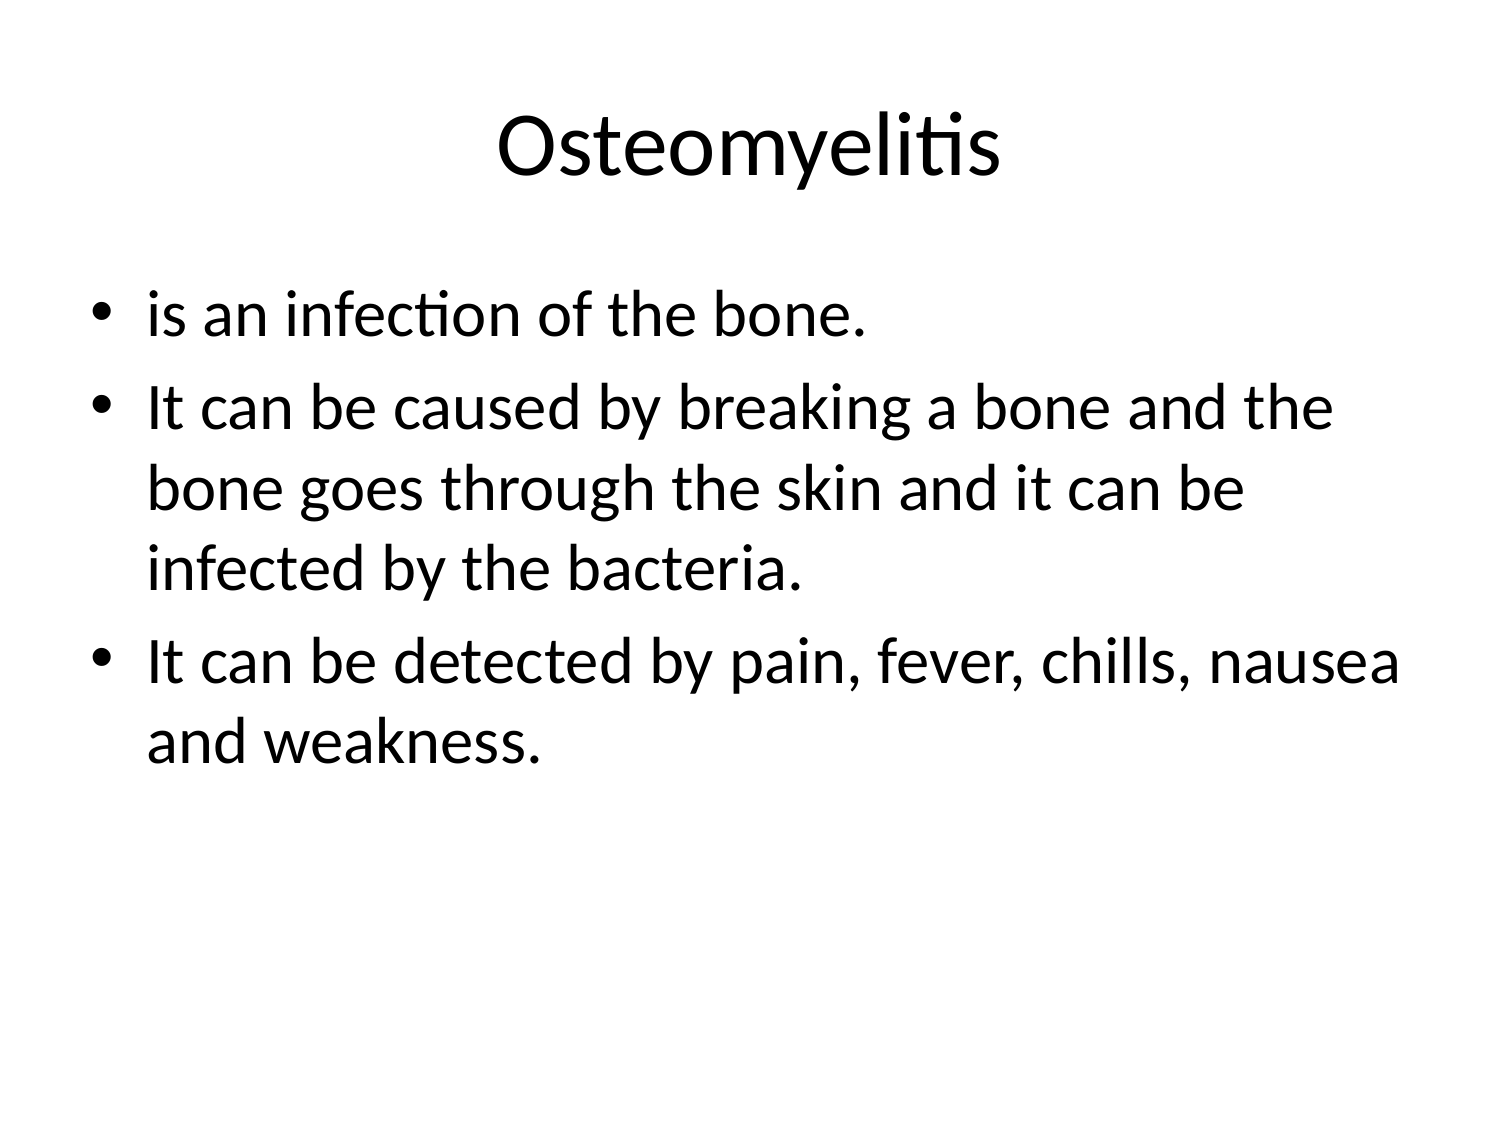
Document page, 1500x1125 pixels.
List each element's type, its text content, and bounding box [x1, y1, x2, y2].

title Osteomyelitis [75, 45, 1425, 233]
list is an infection of the bone. It can be caused by breaking a bone and the bone goes through the skin and it can be infected by the bacteria. It can be detected by pain, fever, chills, nausea and weakness. [75, 262, 1425, 1005]
